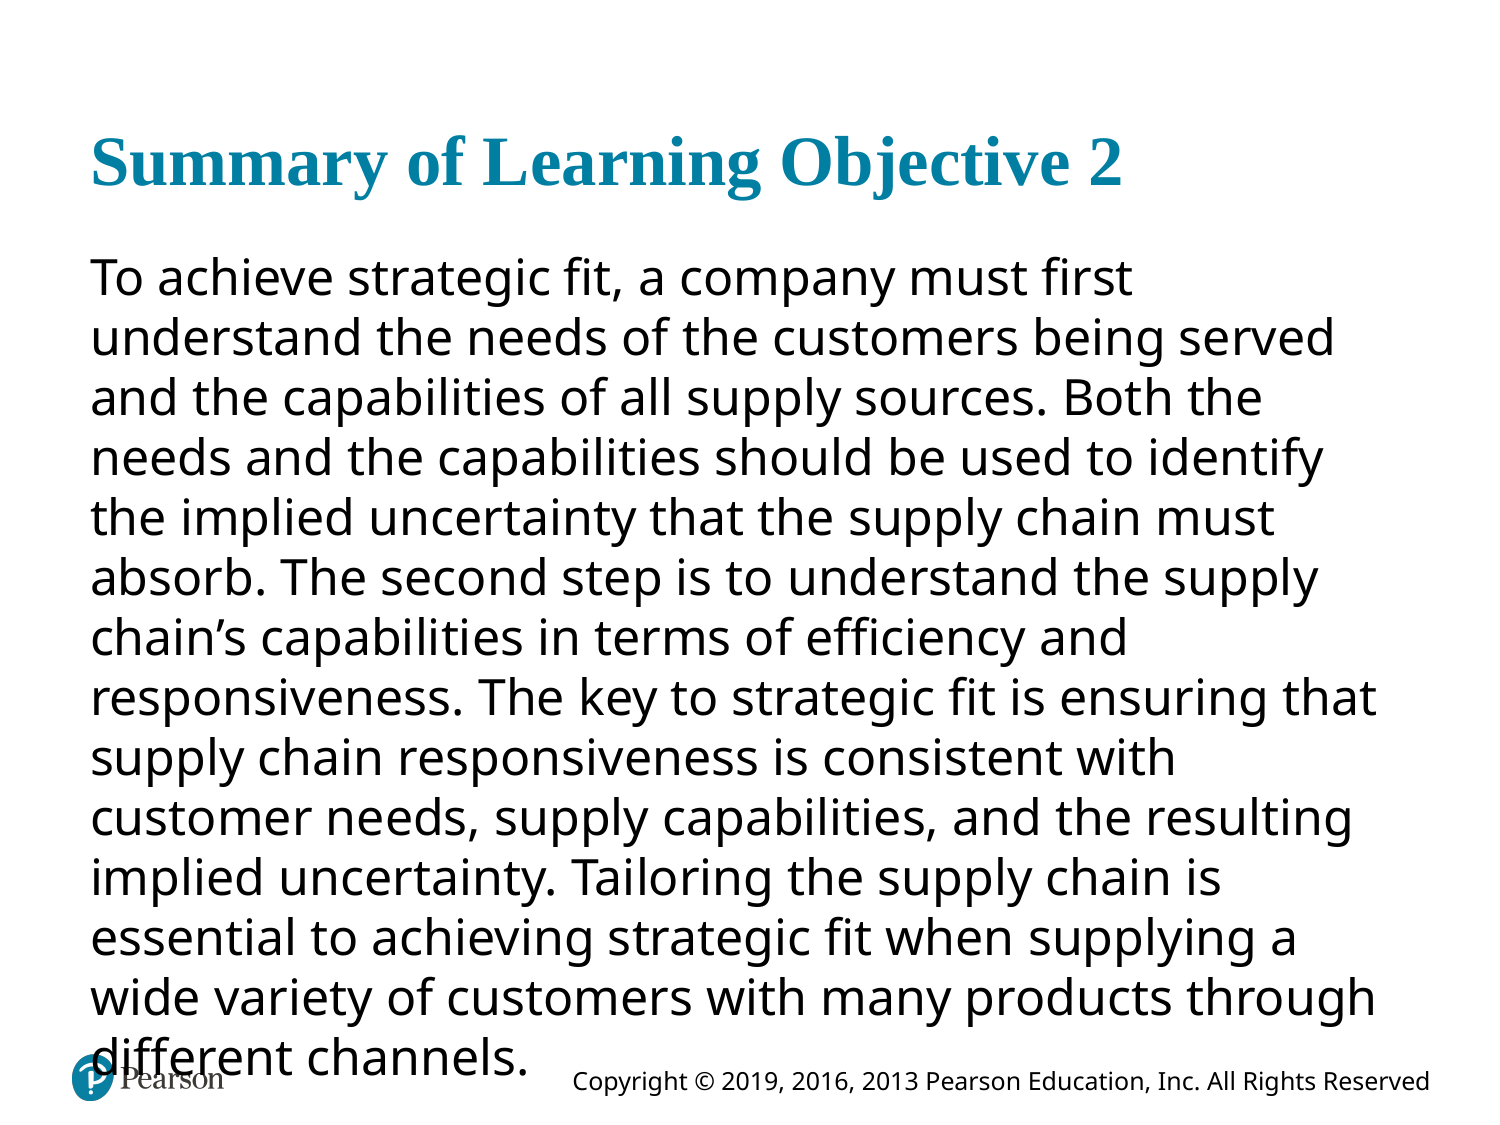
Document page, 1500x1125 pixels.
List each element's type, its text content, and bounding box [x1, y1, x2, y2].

title Summary of Learning Objective 2 [75, 0, 1425, 216]
list To achieve strategic fit, a company must first understand the needs of the customers being served and the capabilities of all supply sources. Both the needs and the capabilities should be used to identify the implied uncertainty that the supply chain must absorb. The second step is to understand the supply chain’s capabilities in terms of efficiency and responsiveness. The key to strategic fit is ensuring that supply chain responsiveness is consistent with customer needs, supply capabilities, and the resulting implied uncertainty. Tailoring the supply chain is essential to achieving strategic fit when supplying a wide variety of customers with many products through different channels. [75, 230, 1425, 1101]
